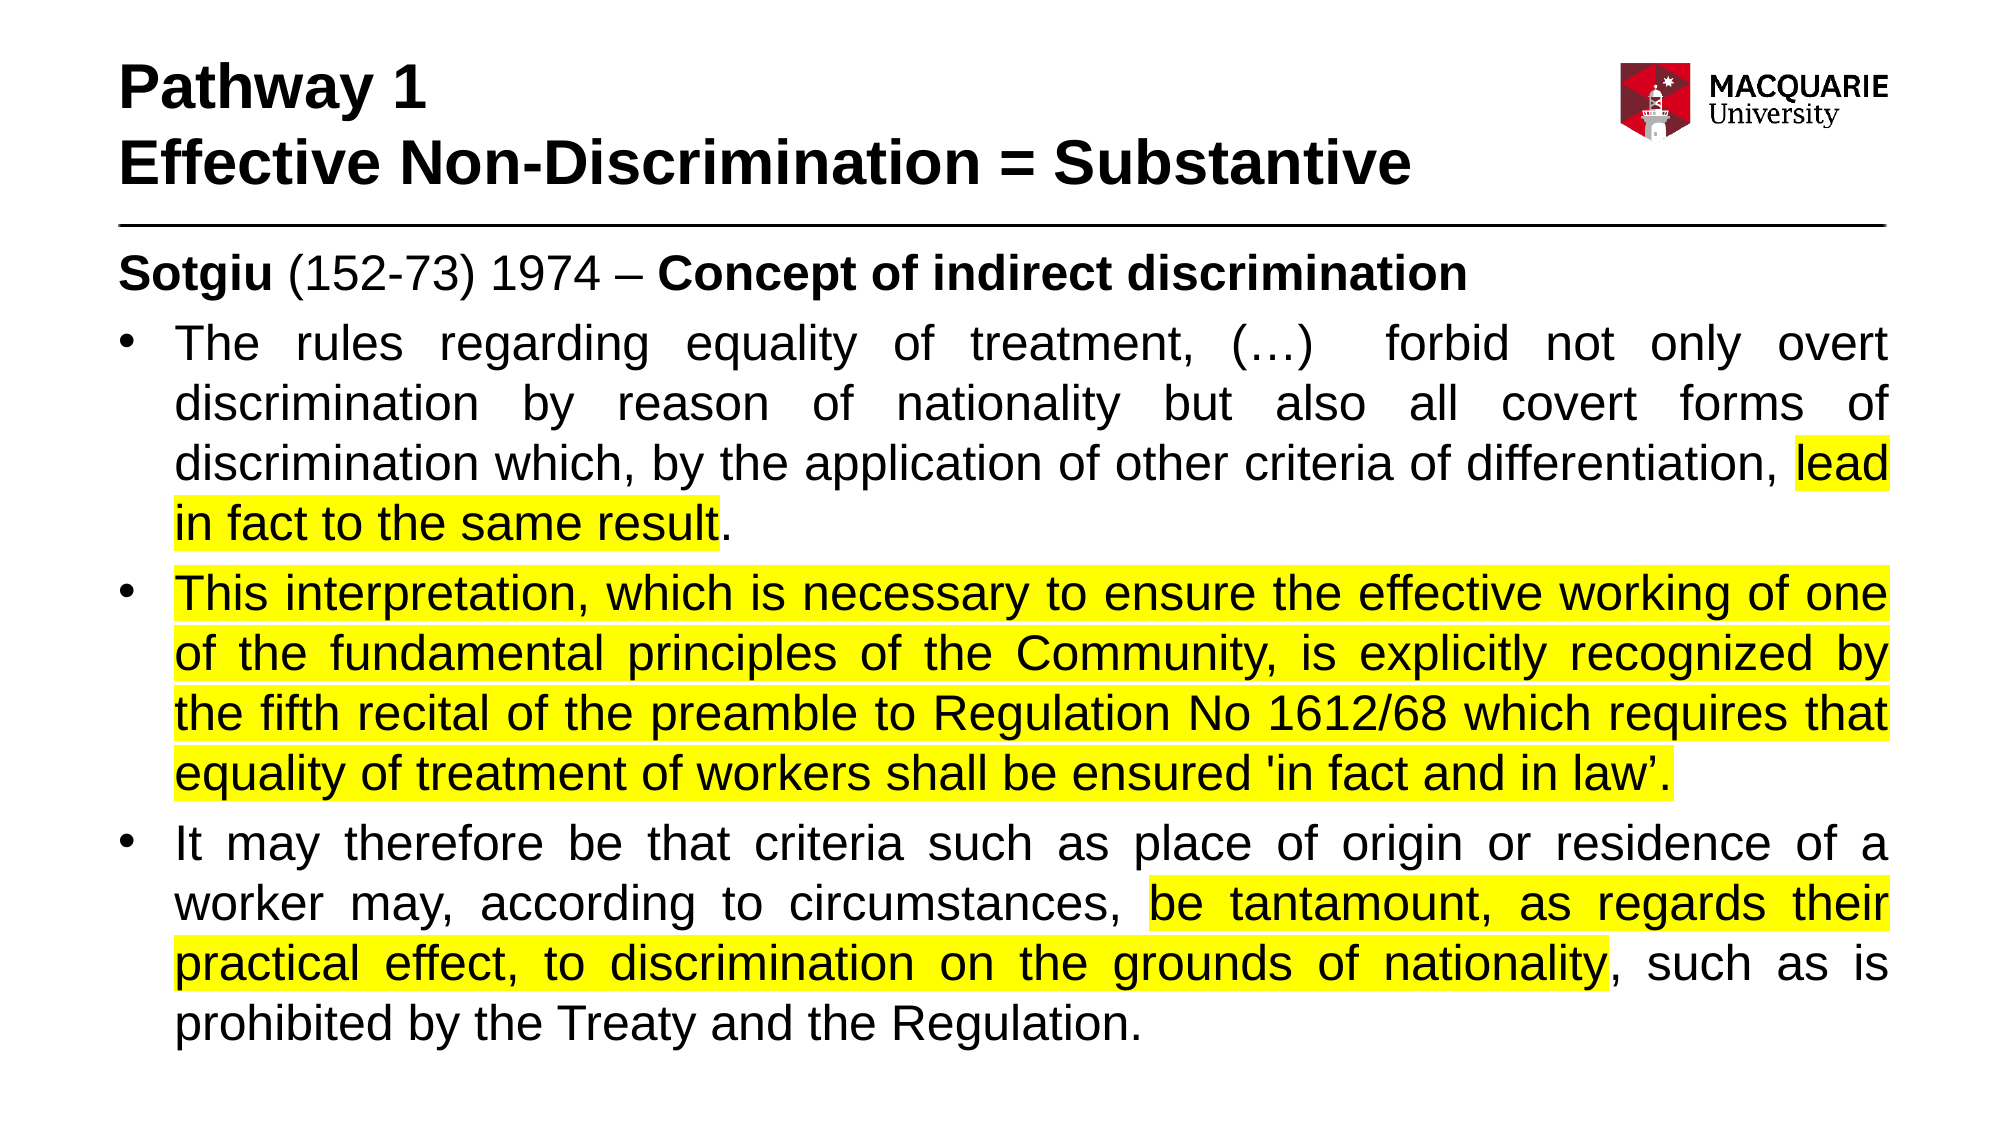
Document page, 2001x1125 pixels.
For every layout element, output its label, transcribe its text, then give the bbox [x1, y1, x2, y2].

picture [1586, 35, 1922, 161]
title Pathway 1 Effective Non-Discrimination = Substantive [118, 45, 1611, 199]
list Sotgiu (152-73) 1974 – Concept of indirect discrimination The rules regarding equality of treatment, (…) forbid not only overt discrimination by reason of nationality but also all covert forms of discrimination which, by the application of other criteria of differentiation, lead in fact to the same result. This interpretation, which is necessary to ensure the effective working of one of the fundamental principles of the Community, is explicitly recognized by the fifth recital of the preamble to Regulation No 1612/68 which requires that equality of treatment of workers shall be ensured 'in fact and in law’. It may therefore be that criteria such as place of origin or residence of a worker may, according to circumstances, be tantamount, as regards their practical effect, to discrimination on the grounds of nationality, such as is prohibited by the Treaty and the Regulation. [118, 240, 1890, 1009]
